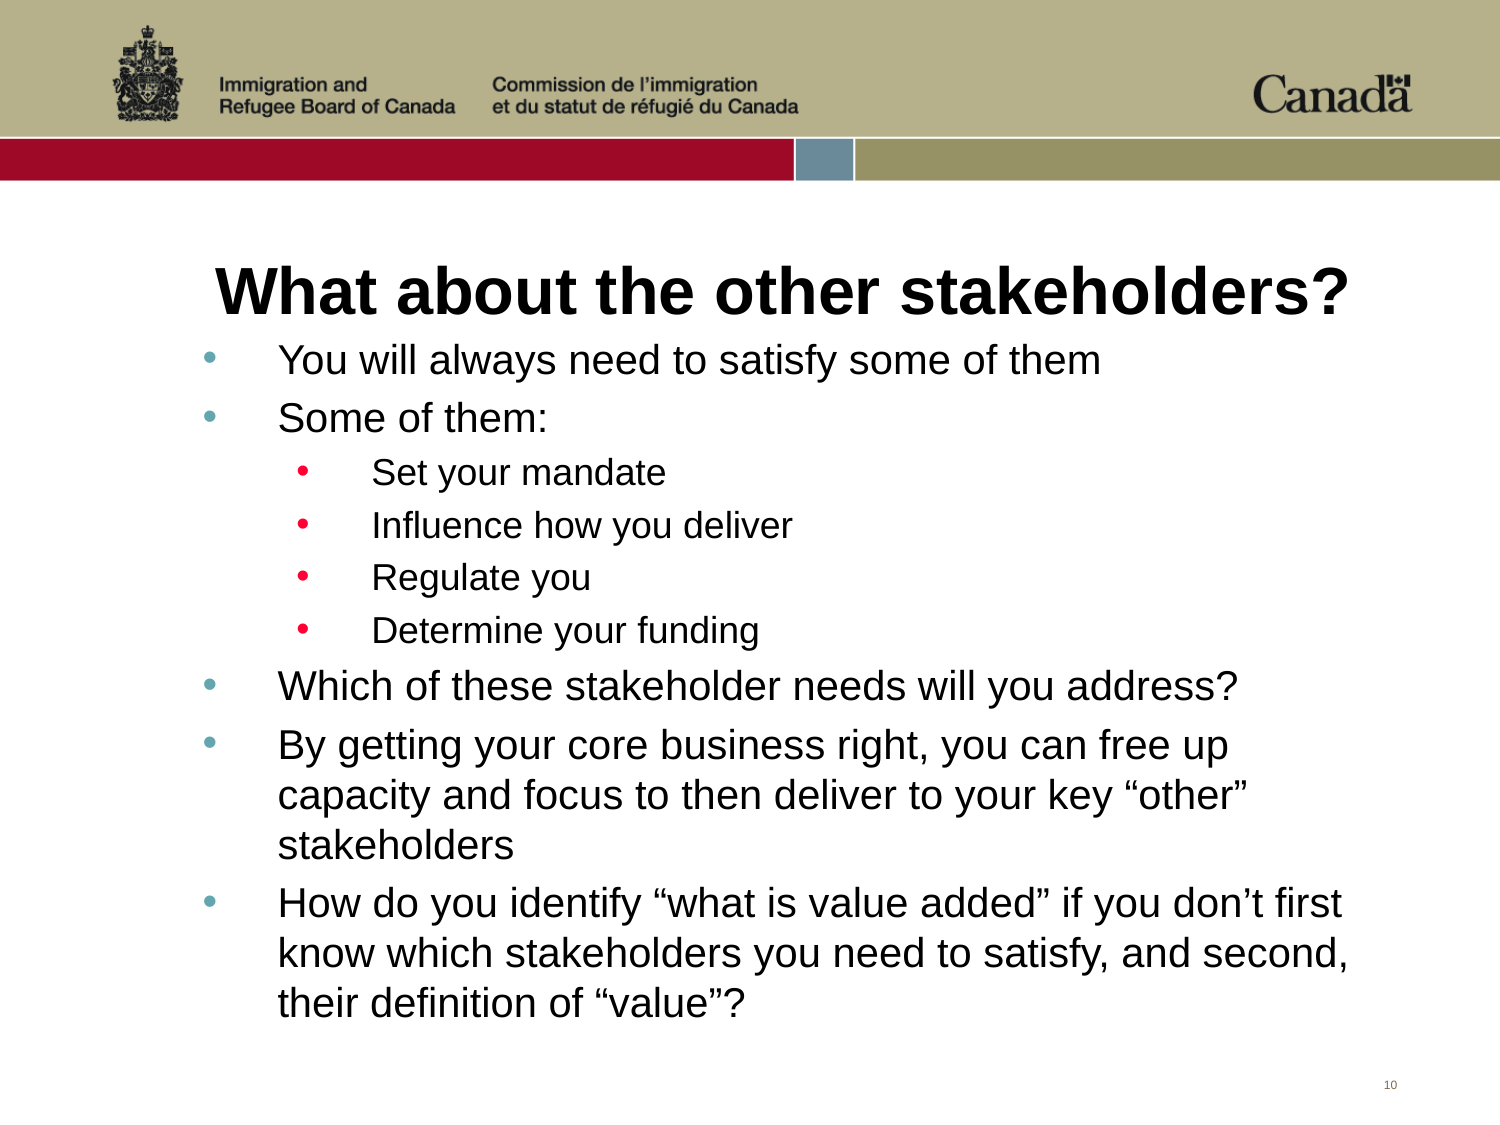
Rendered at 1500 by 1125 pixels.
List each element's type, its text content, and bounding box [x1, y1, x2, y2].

slide_number 10 [1099, 1024, 1413, 1101]
title What about the other stakeholders? [200, 237, 1413, 425]
list You will always need to satisfy some of them Some of them: Set your mandate Influence how you deliver Regulate you Determine your funding Which of these stakeholder needs will you address? By getting your core business right, you can free up capacity and focus to then deliver to your key “other” stakeholders How do you identify “what is value added” if you don’t first know which stakeholders you need to satisfy, and second, their definition of “value”? [187, 324, 1400, 863]
picture [0, 0, 1500, 1125]
